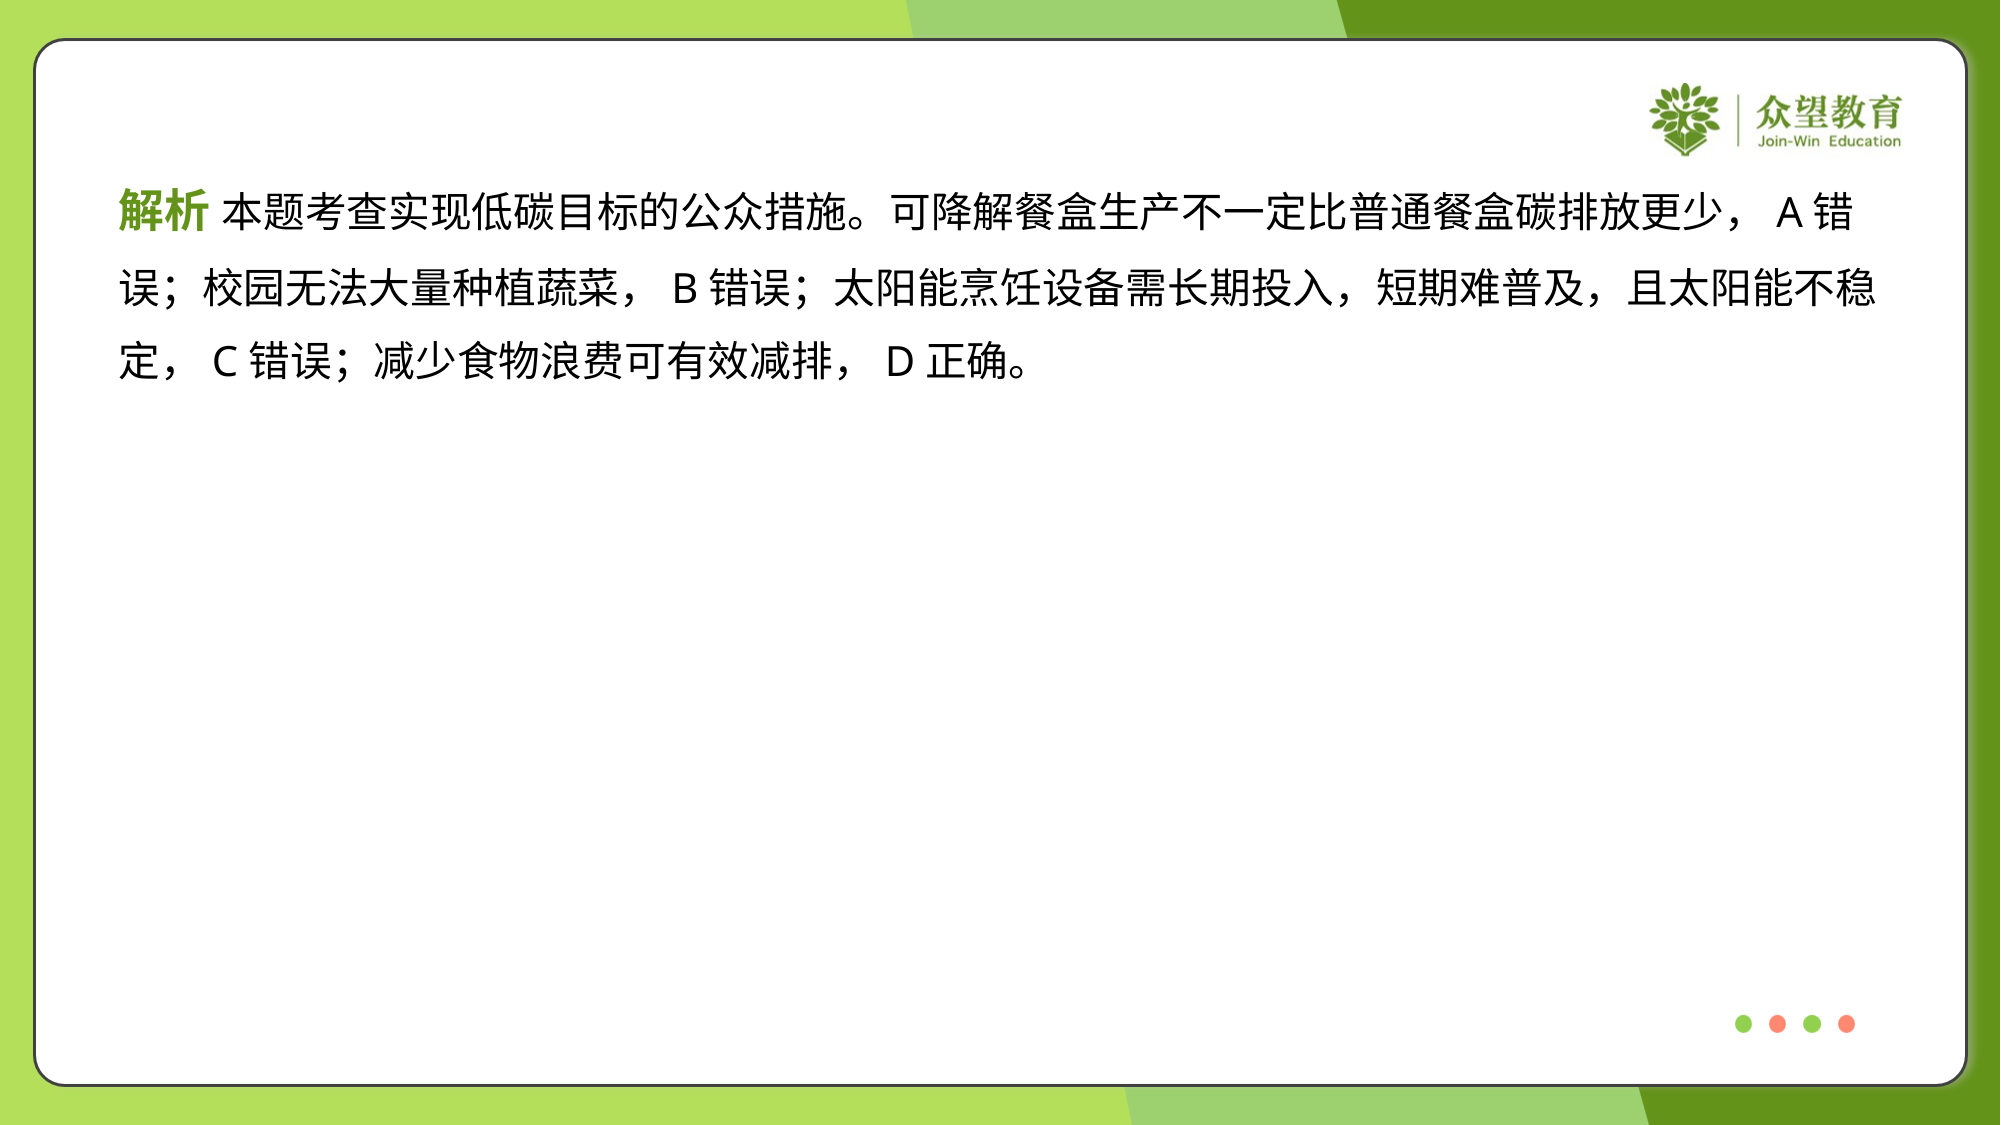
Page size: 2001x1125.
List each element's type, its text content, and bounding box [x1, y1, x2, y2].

picture [0, 0, 2000, 1125]
text_box 解析 本题考查实现低碳目标的公众措施。可降解餐盒生产不一定比普通餐盒碳排放更少，A错 误；校园无法大量种植蔬菜，B错误；太阳能烹饪设备需长期投入，短期难普及，且太阳能不稳 定，C错误；减少食物浪费可有效减排，D正确。 [118, 159, 1883, 377]
